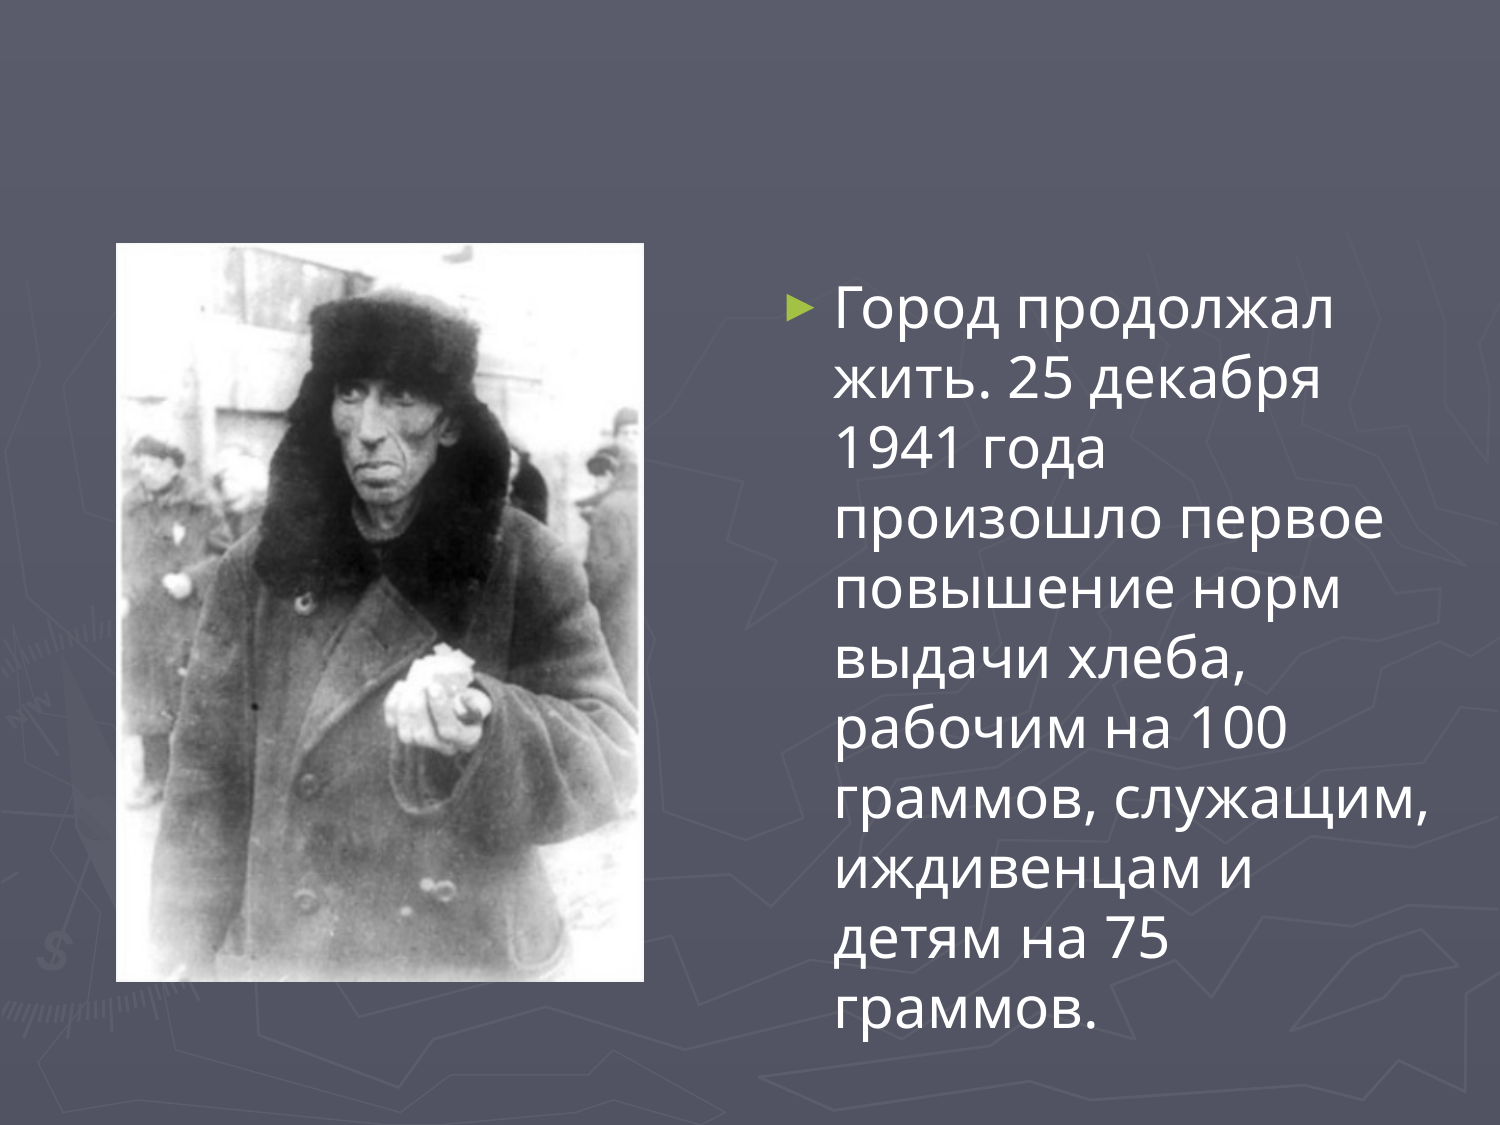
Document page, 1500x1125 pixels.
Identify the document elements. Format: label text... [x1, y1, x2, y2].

list Город продолжал жить. 25 декабря 1941 года произошло первое повышение норм выдачи хлеба, рабочим на 100 граммов, служащим, иждивенцам и детям на 75 граммов. [762, 262, 1451, 1001]
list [116, 243, 644, 982]
